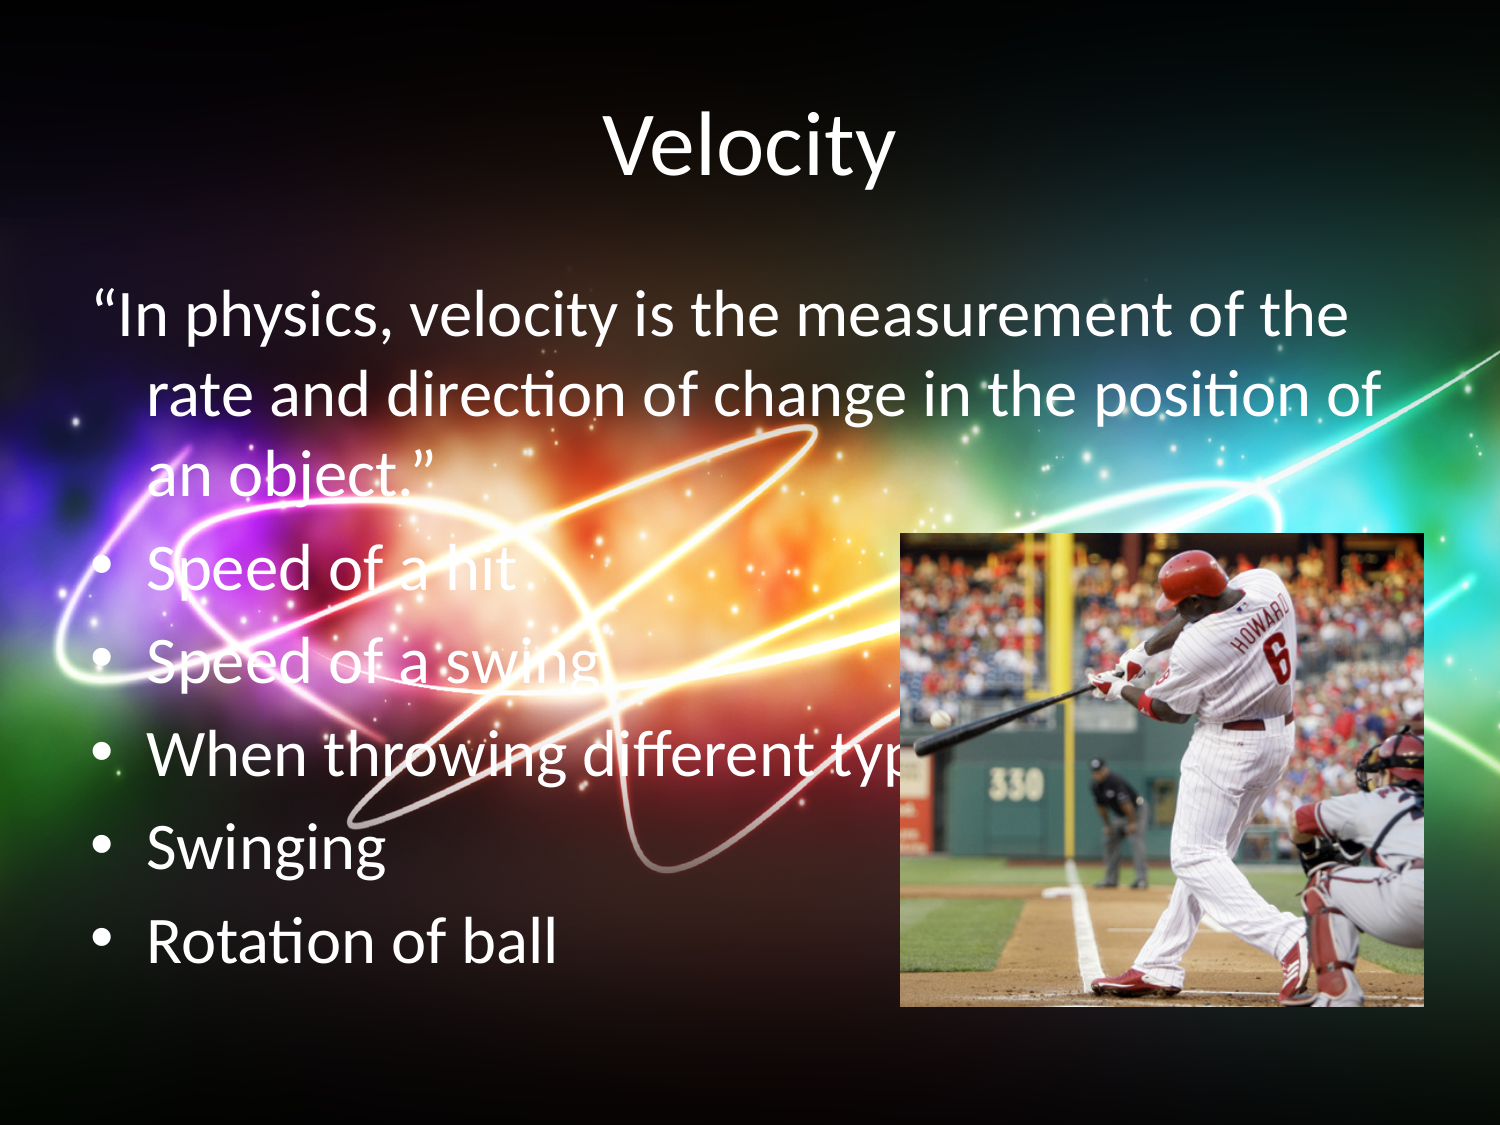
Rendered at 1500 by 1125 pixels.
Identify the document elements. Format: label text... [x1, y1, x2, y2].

picture [0, 0, 1500, 1125]
list “In physics, velocity is the measurement of the rate and direction of change in the position of an object.” Speed of a hit Speed of a swing When throwing different types of balls Swinging Rotation of ball [75, 262, 1425, 1005]
title Velocity [75, 45, 1425, 233]
